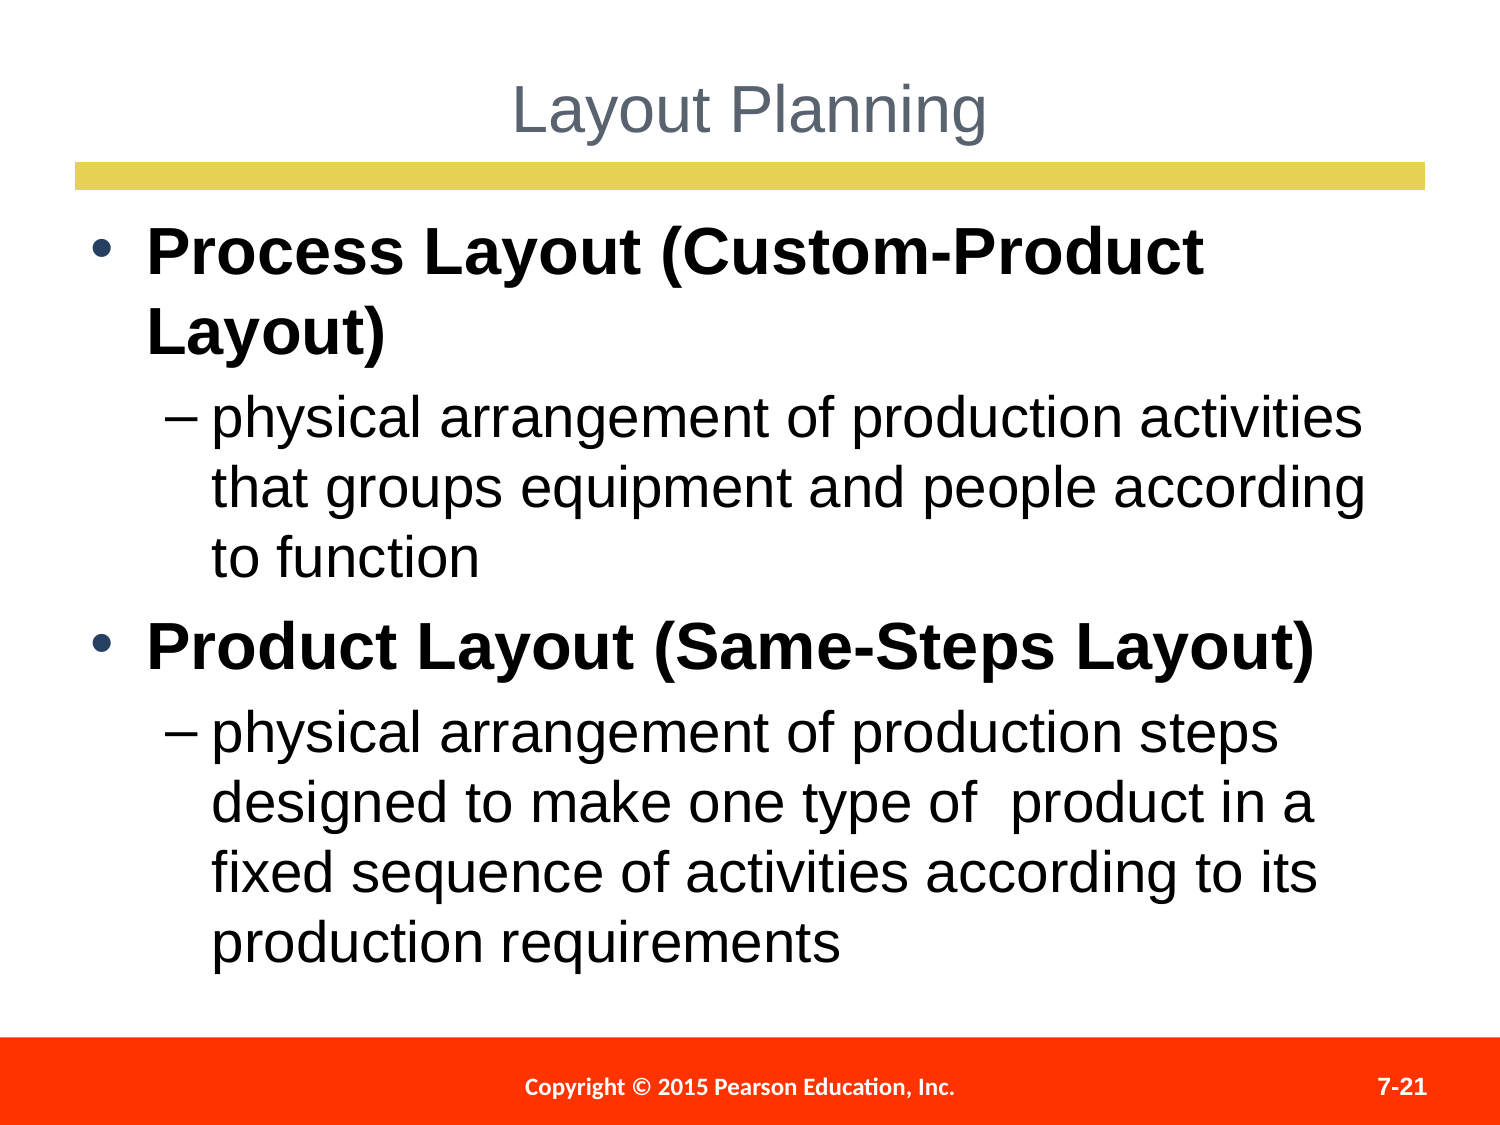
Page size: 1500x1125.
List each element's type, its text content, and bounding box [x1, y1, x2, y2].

list Process Layout (Custom-Product Layout) physical arrangement of production activities that groups equipment and people according to function Product Layout (Same-Steps Layout) physical arrangement of production steps designed to make one type of product in a fixed sequence of activities according to its production requirements [74, 199, 1426, 1006]
title Layout Planning [74, 12, 1426, 199]
